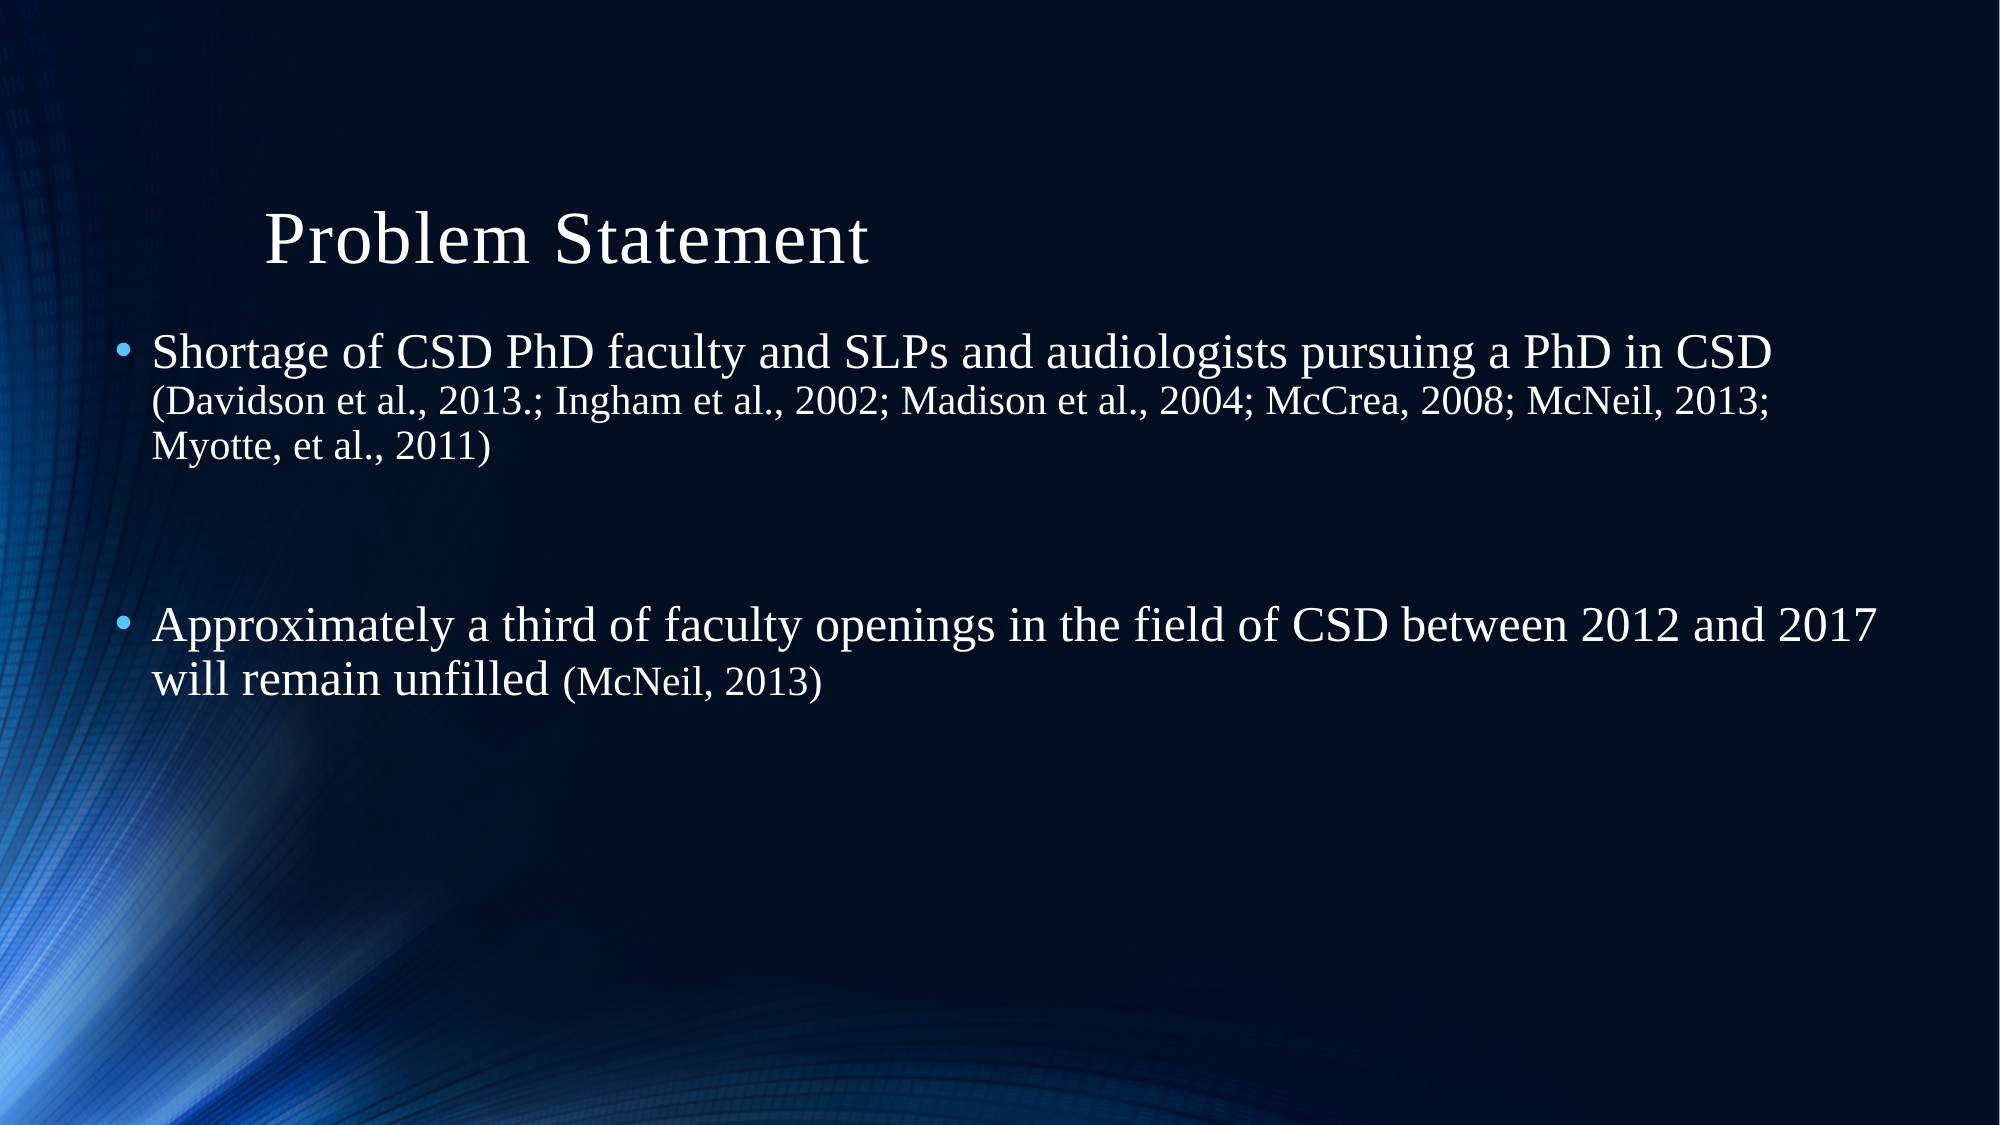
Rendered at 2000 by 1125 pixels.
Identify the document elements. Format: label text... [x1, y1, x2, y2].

title Problem Statement [249, 62, 1750, 288]
list Shortage of CSD PhD faculty and SLPs and audiologists pursuing a PhD in CSD (Davidson et al., 2013.; Ingham et al., 2002; Madison et al., 2004; McCrea, 2008; McNeil, 2013; Myotte, et al., 2011) Approximately a third of faculty openings in the field of CSD between 2012 and 2017 will remain unfilled (McNeil, 2013) [99, 317, 1900, 1125]
picture [0, 0, 2000, 1125]
